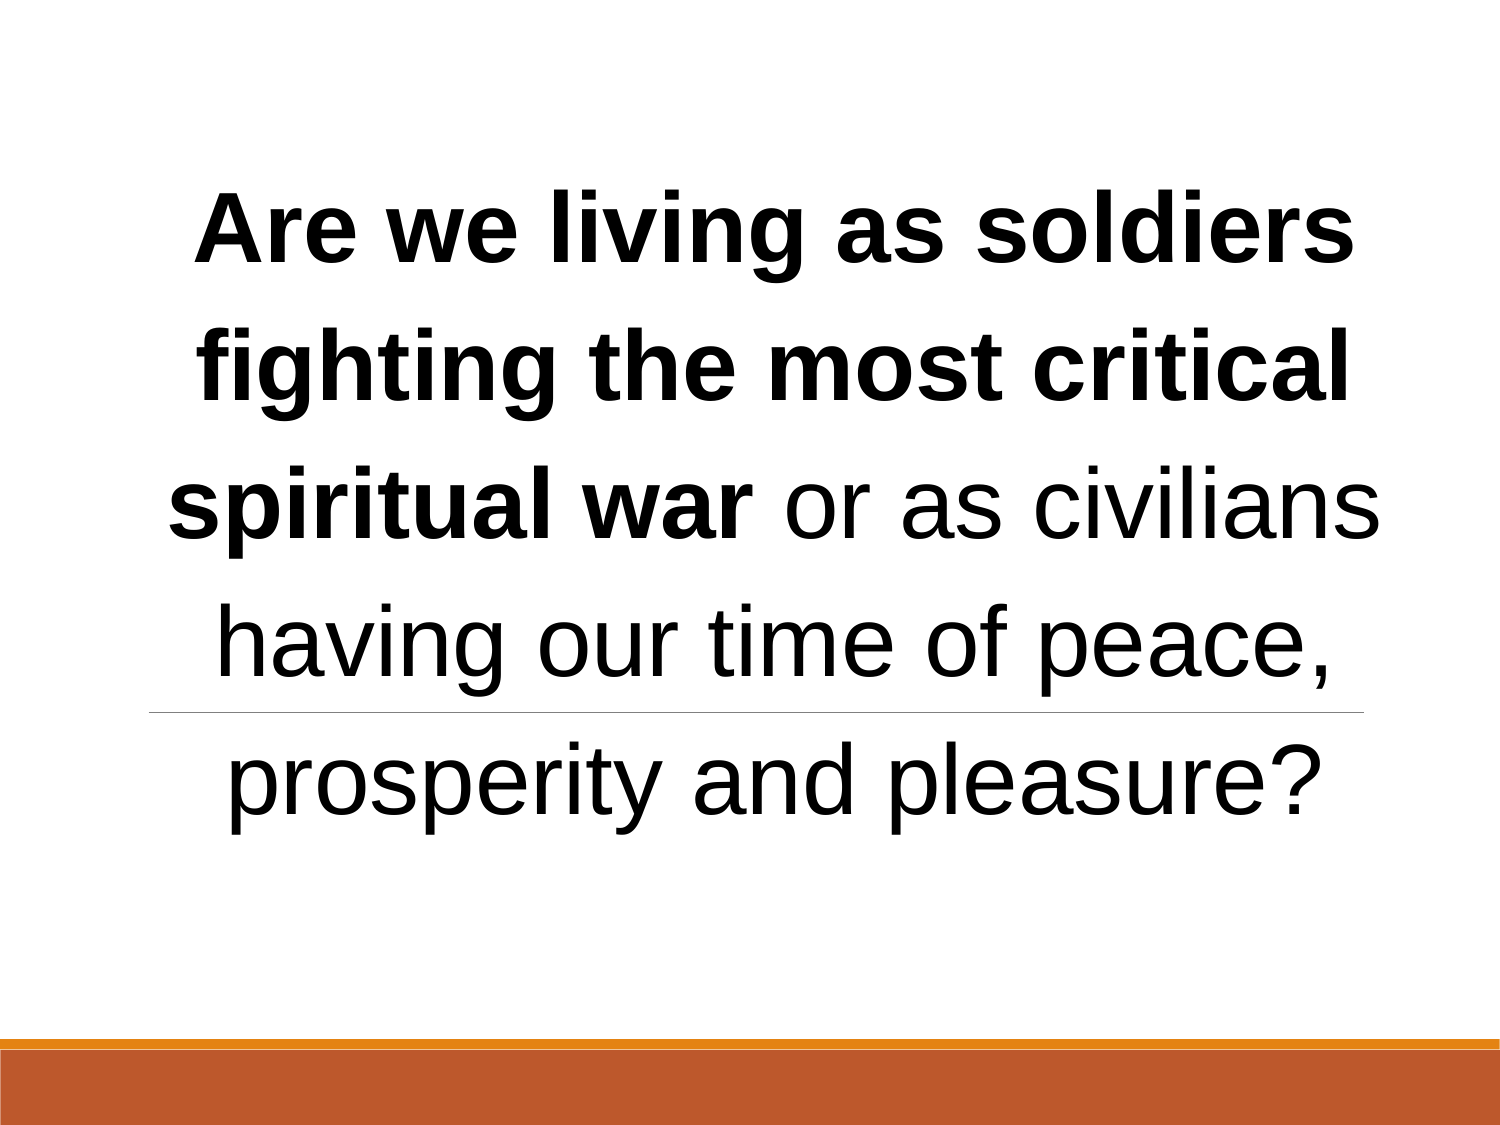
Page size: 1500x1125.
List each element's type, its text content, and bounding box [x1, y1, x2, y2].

text_box Are we living as soldiers fighting the most critical spiritual war or as civilians having our time of peace, prosperity and pleasure? [137, 137, 1413, 842]
